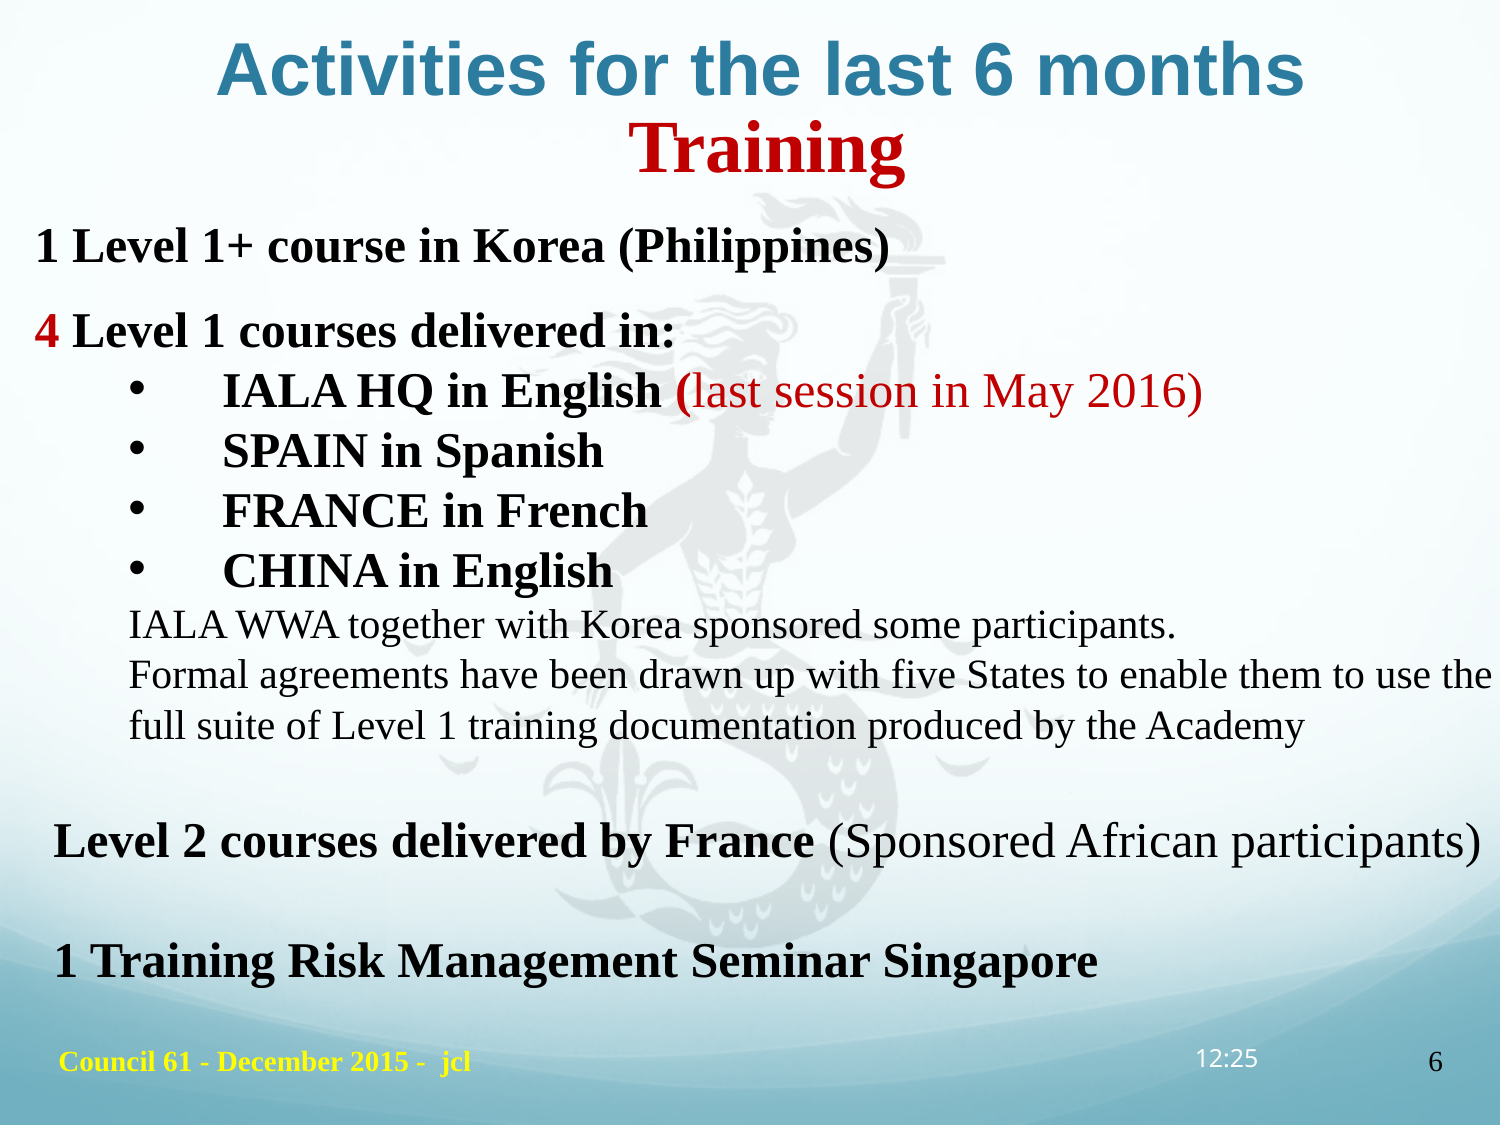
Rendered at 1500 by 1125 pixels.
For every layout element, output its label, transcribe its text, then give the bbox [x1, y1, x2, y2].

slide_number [923, 1029, 1274, 1090]
slide_number 6 [1295, 1029, 1459, 1090]
text_box Training 1 Level 1+ course in Korea (Philippines) 4 Level 1 courses delivered in: IALA HQ in English (last session in May 2016) SPAIN in Spanish FRANCE in French CHINA in English IALA WWA together with Korea sponsored some participants. Formal agreements have been drawn up with five States to enable them to use the full suite of Level 1 training documentation produced by the Academy Level 2 courses delivered by France (Sponsored African participants) 1 Training Risk Management Seminar Singapore [19, 0, 1500, 1125]
footer Council 61 - December 2015 - jcl [43, 1029, 838, 1090]
